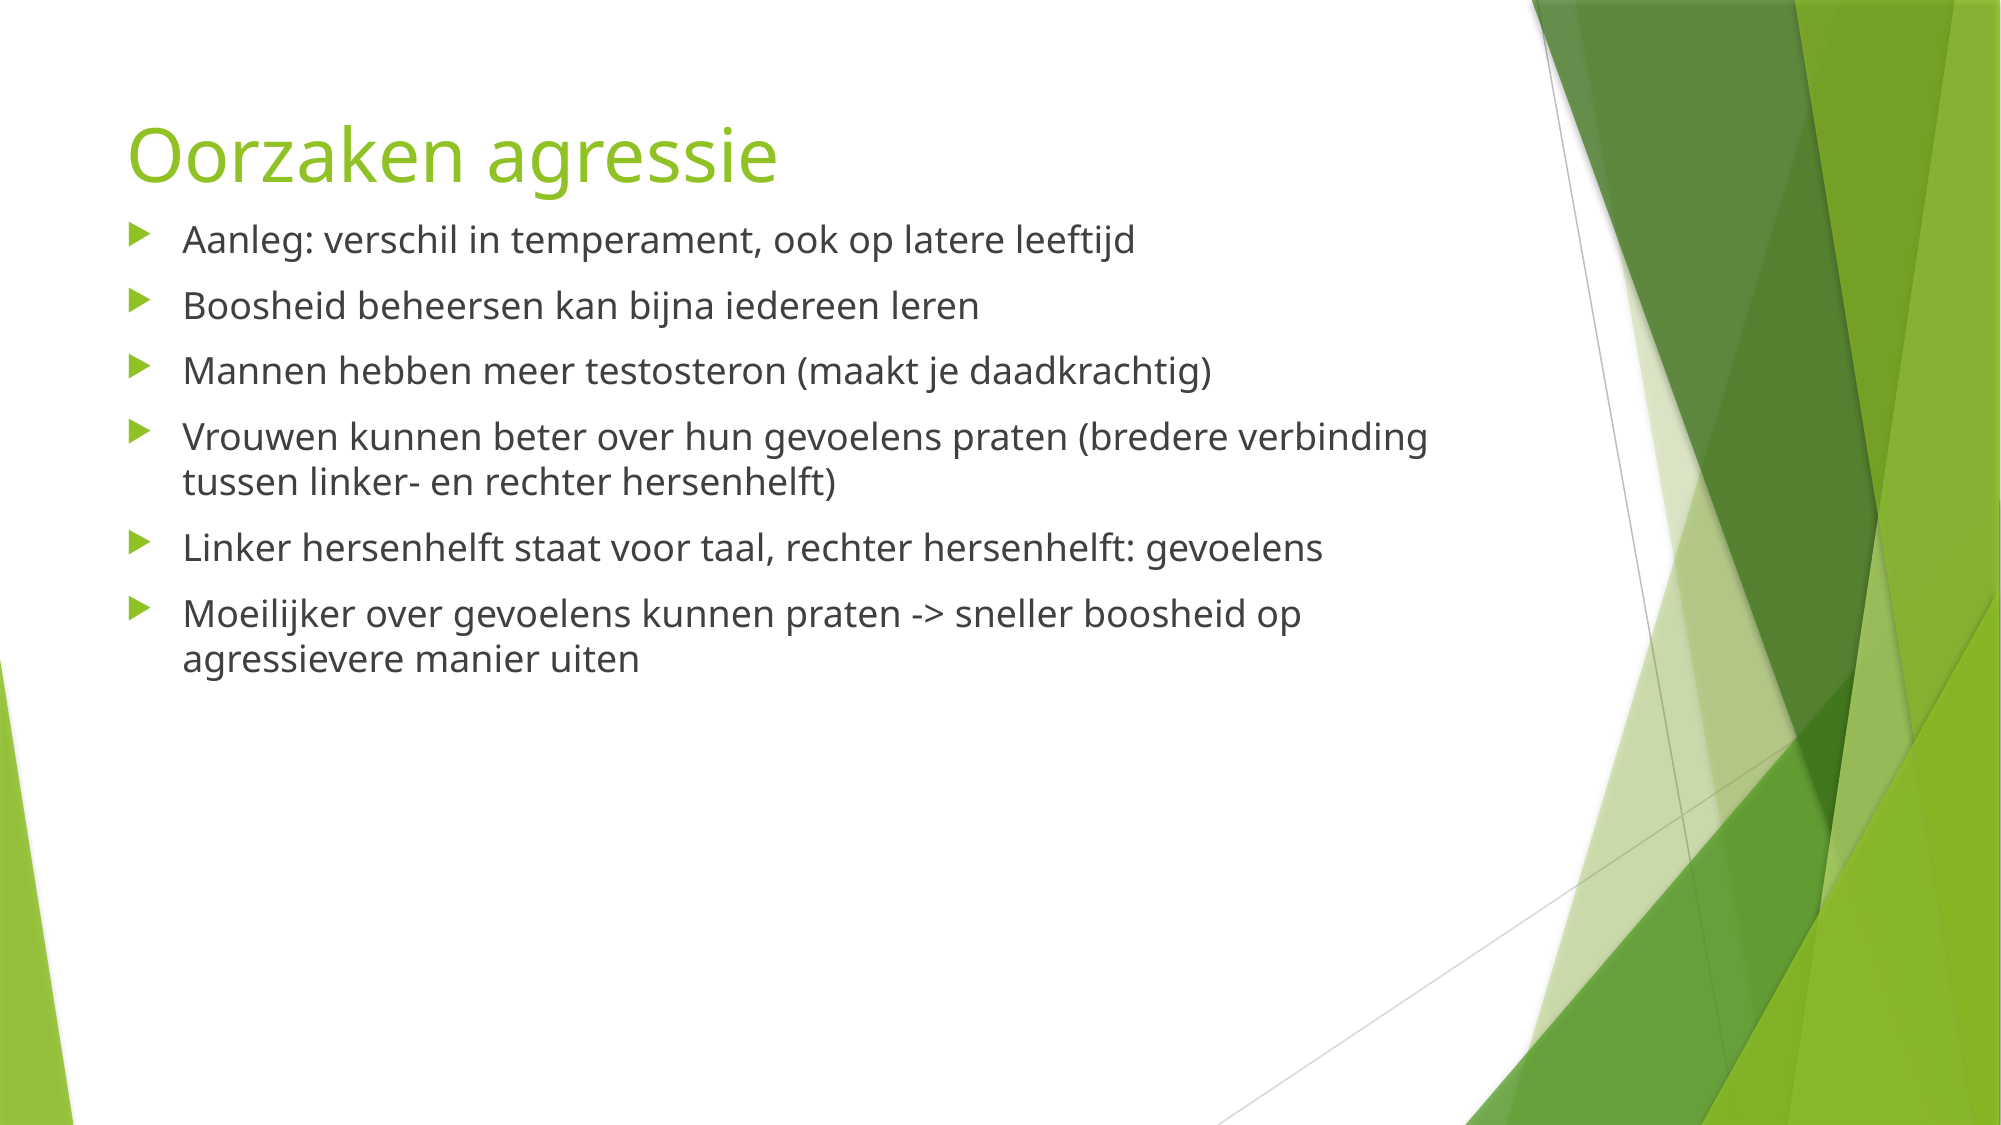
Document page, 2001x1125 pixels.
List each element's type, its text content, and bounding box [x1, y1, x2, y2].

title Oorzaken agressie [111, 99, 1522, 208]
list Aanleg: verschil in temperament, ook op latere leeftijd Boosheid beheersen kan bijna iedereen leren Mannen hebben meer testosteron (maakt je daadkrachtig) Vrouwen kunnen beter over hun gevoelens praten (bredere verbinding tussen linker- en rechter hersenhelft) Linker hersenhelft staat voor taal, rechter hersenhelft: gevoelens Moeilijker over gevoelens kunnen praten -> sneller boosheid op agressievere manier uiten [111, 208, 1522, 845]
